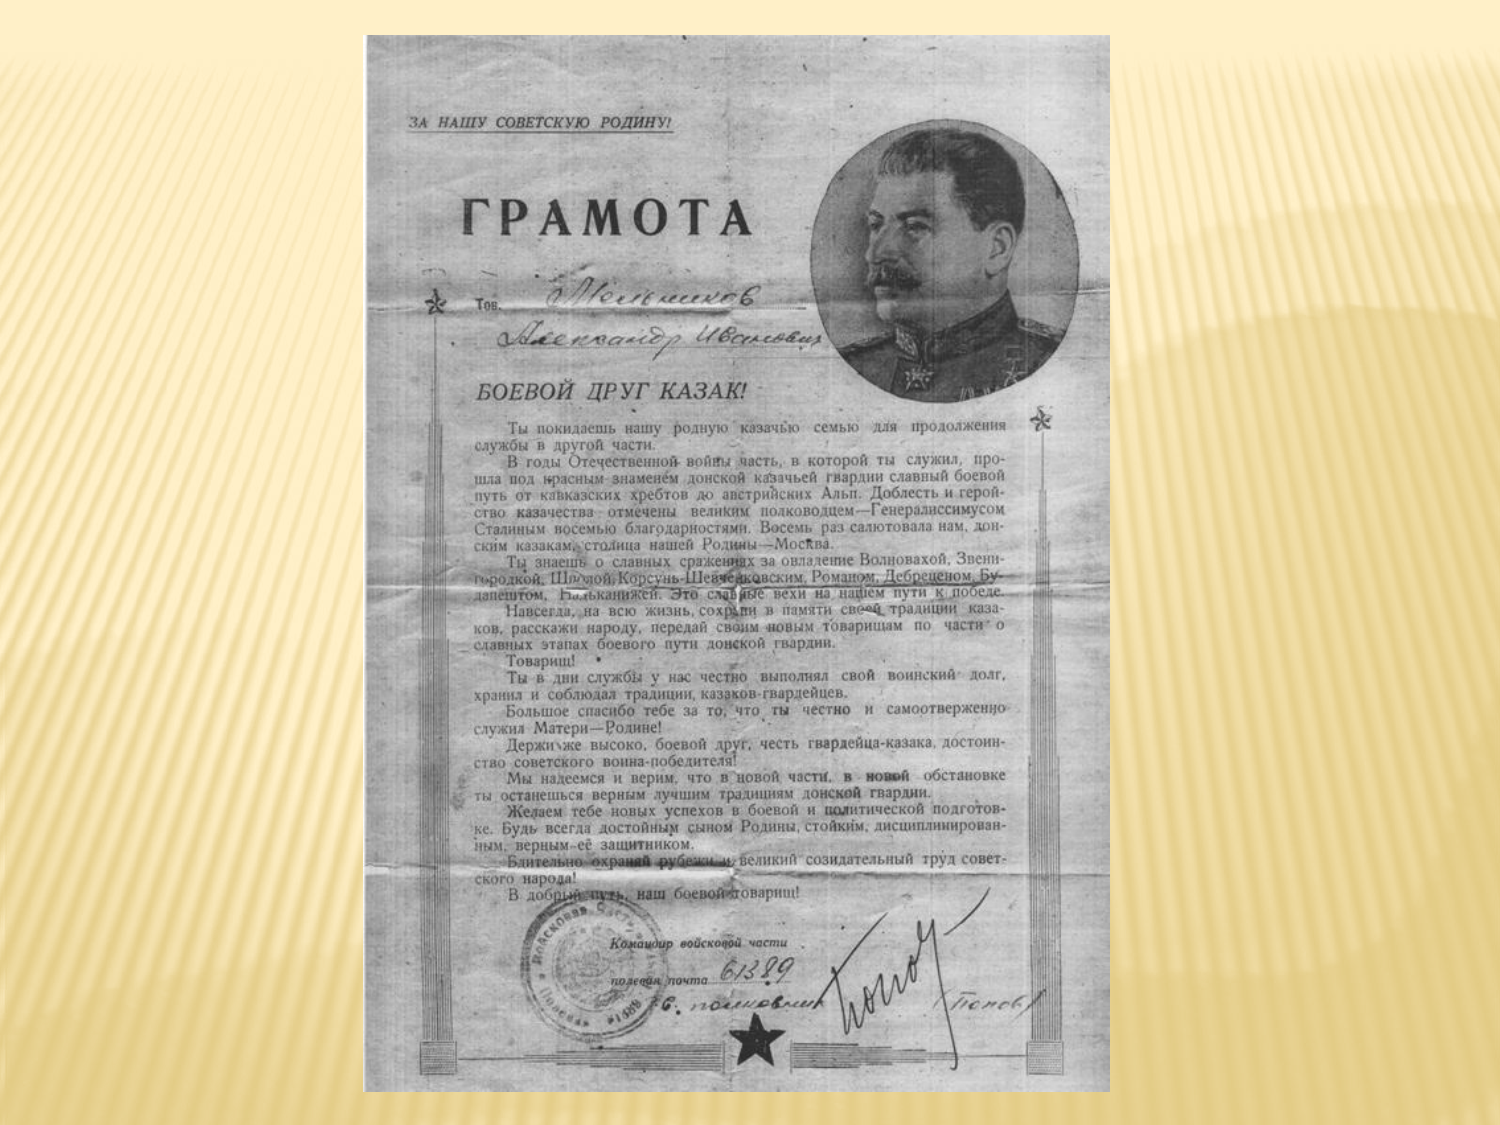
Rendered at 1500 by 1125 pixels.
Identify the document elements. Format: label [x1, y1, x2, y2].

picture [362, 34, 1110, 1093]
